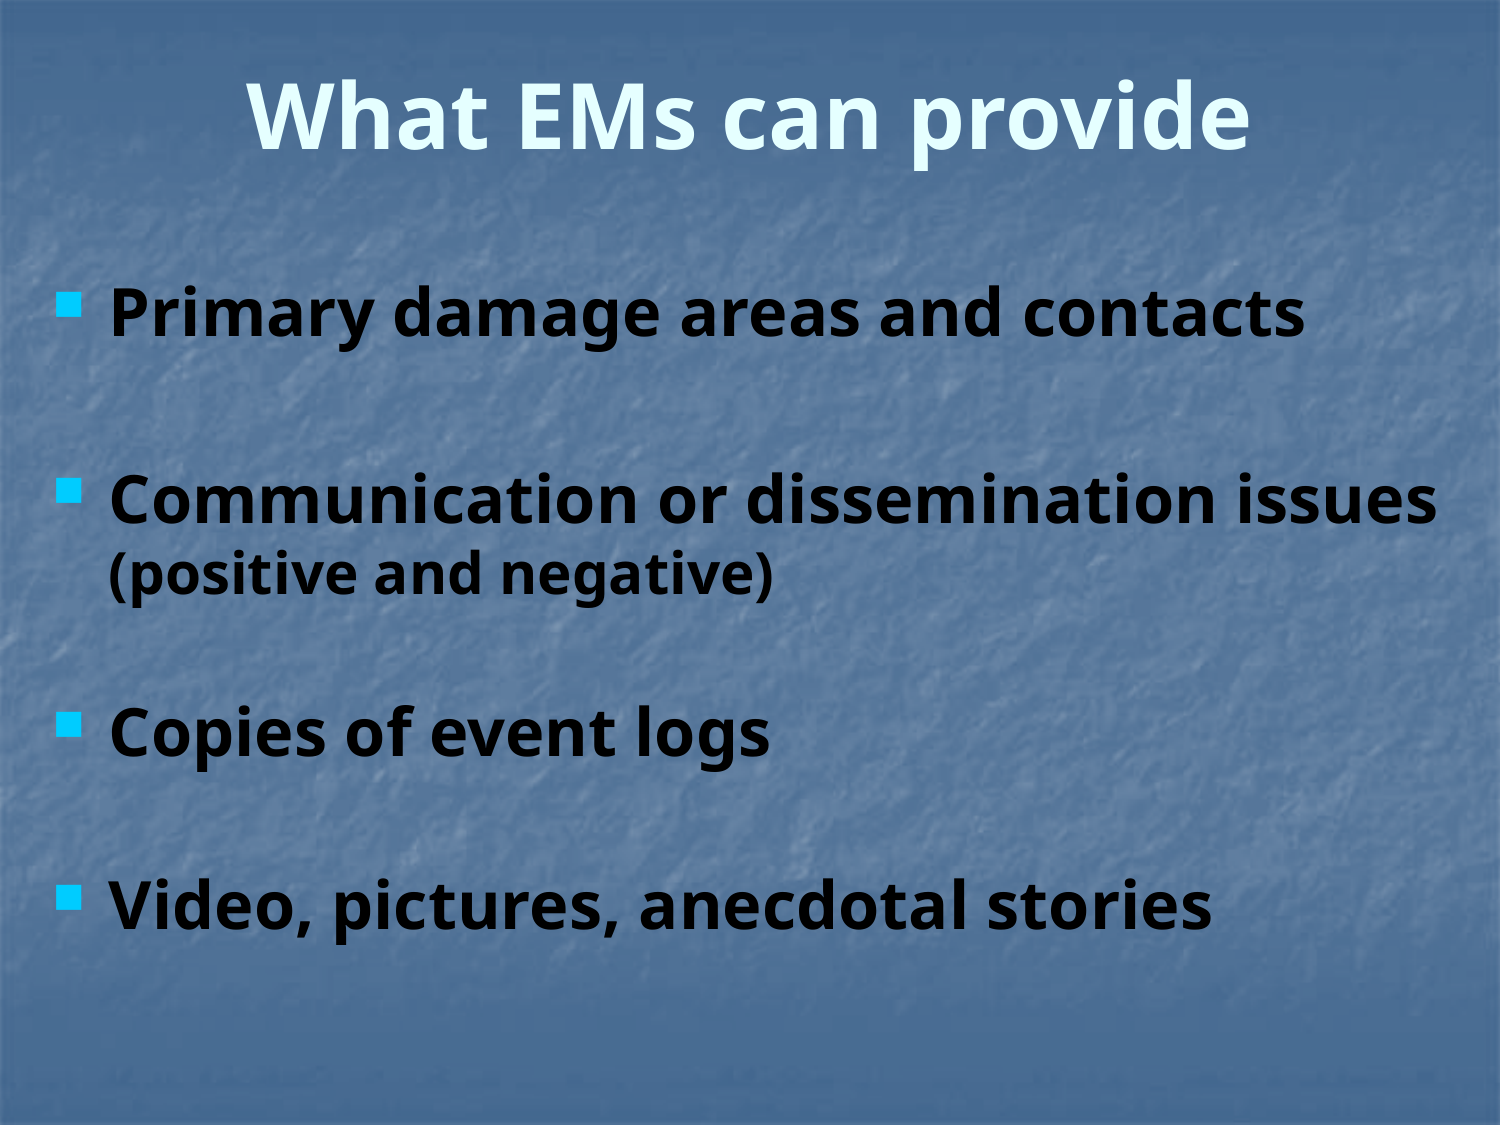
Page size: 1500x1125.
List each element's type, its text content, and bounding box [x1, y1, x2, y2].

list Primary damage areas and contacts Communication or dissemination issues (positive and negative) Copies of event logs Video, pictures, anecdotal stories [37, 262, 1476, 1125]
title What EMs can provide [74, 0, 1426, 226]
